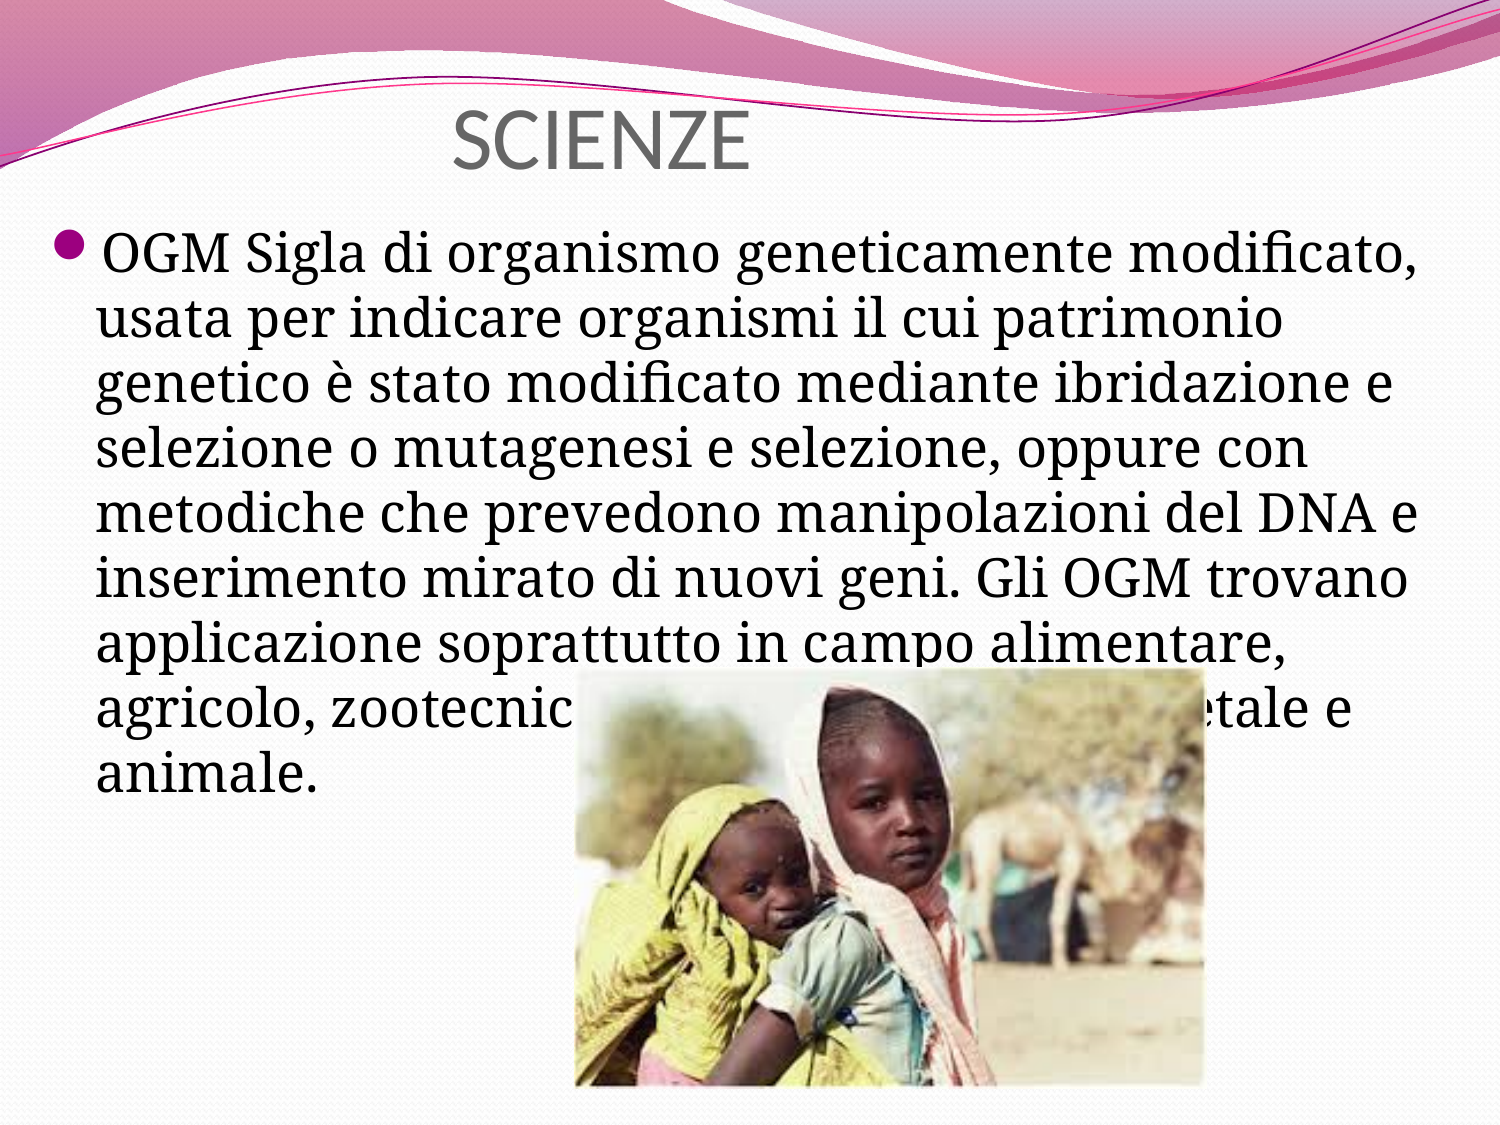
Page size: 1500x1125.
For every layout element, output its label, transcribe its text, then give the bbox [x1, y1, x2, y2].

picture [574, 667, 1207, 1090]
title SCIENZE [82, 70, 1432, 188]
list OGM Sigla di organismo geneticamente modificato, usata per indicare organismi il cui patrimonio genetico è stato modificato mediante ibridazione e selezione o mutagenesi e selezione, oppure con metodiche che prevedono manipolazioni del DNA e inserimento mirato di nuovi geni. Gli OGM trovano applicazione soprattutto in campo alimentare, agricolo, zootecnico e medico, a livello vegetale e animale. [35, 210, 1477, 931]
